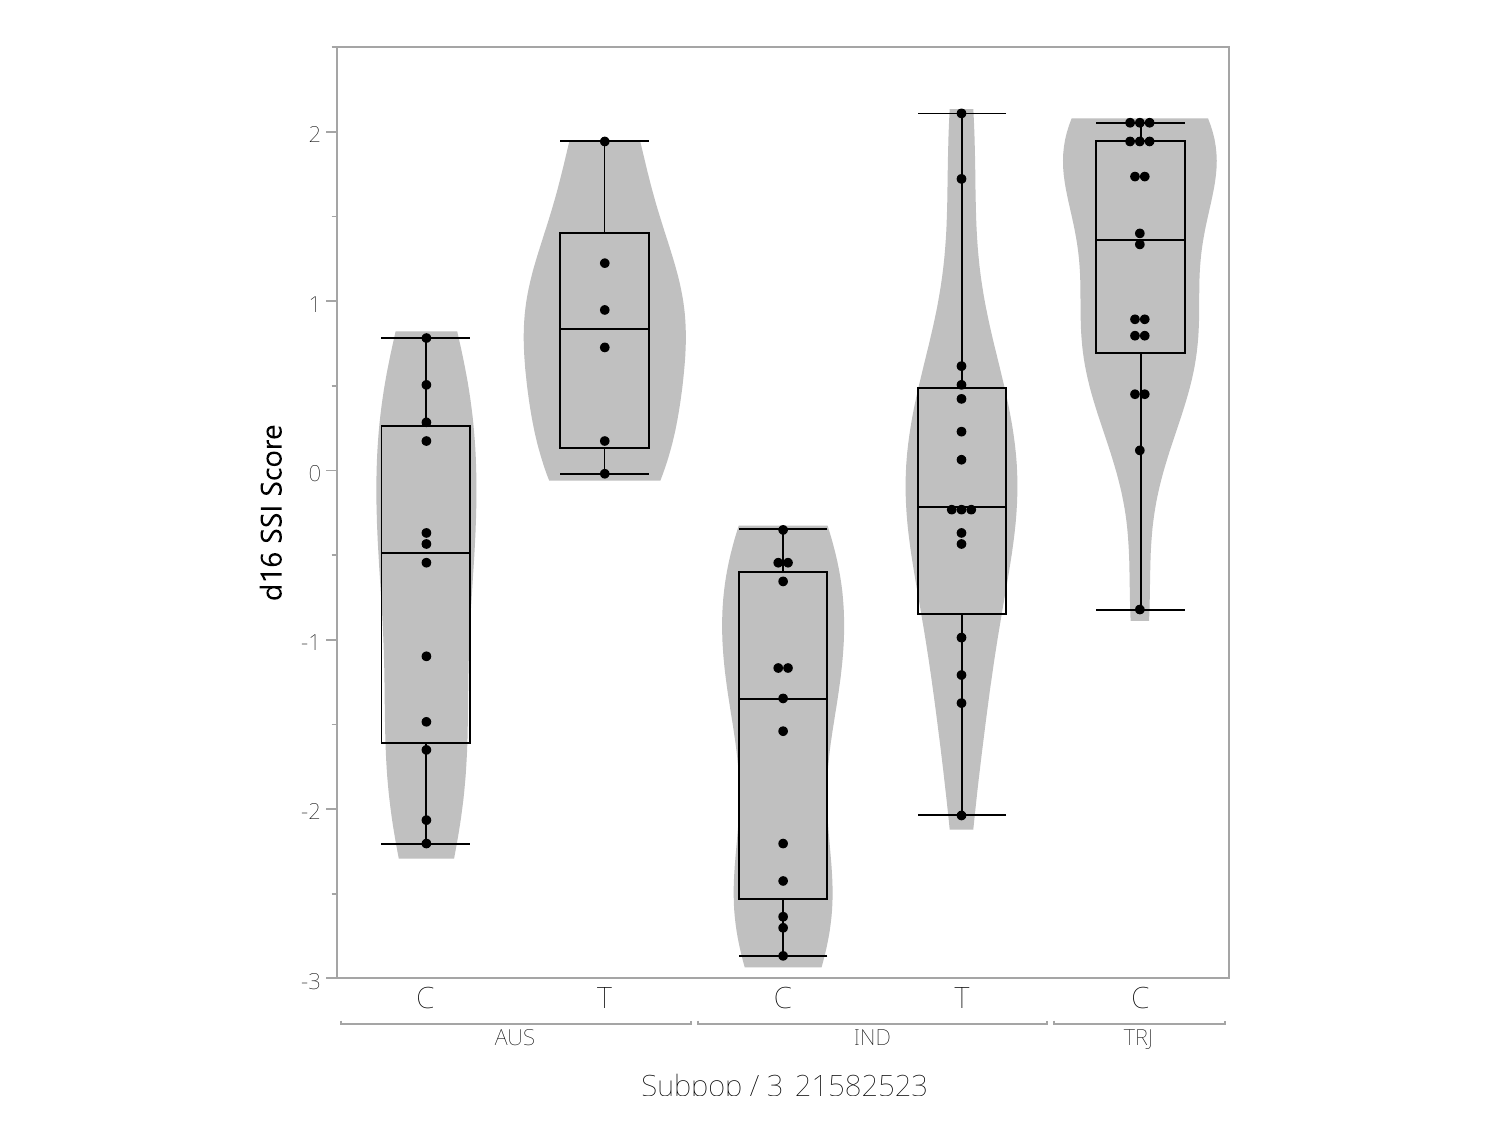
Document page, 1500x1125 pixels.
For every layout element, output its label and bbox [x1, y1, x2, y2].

picture [248, 26, 1252, 1098]
